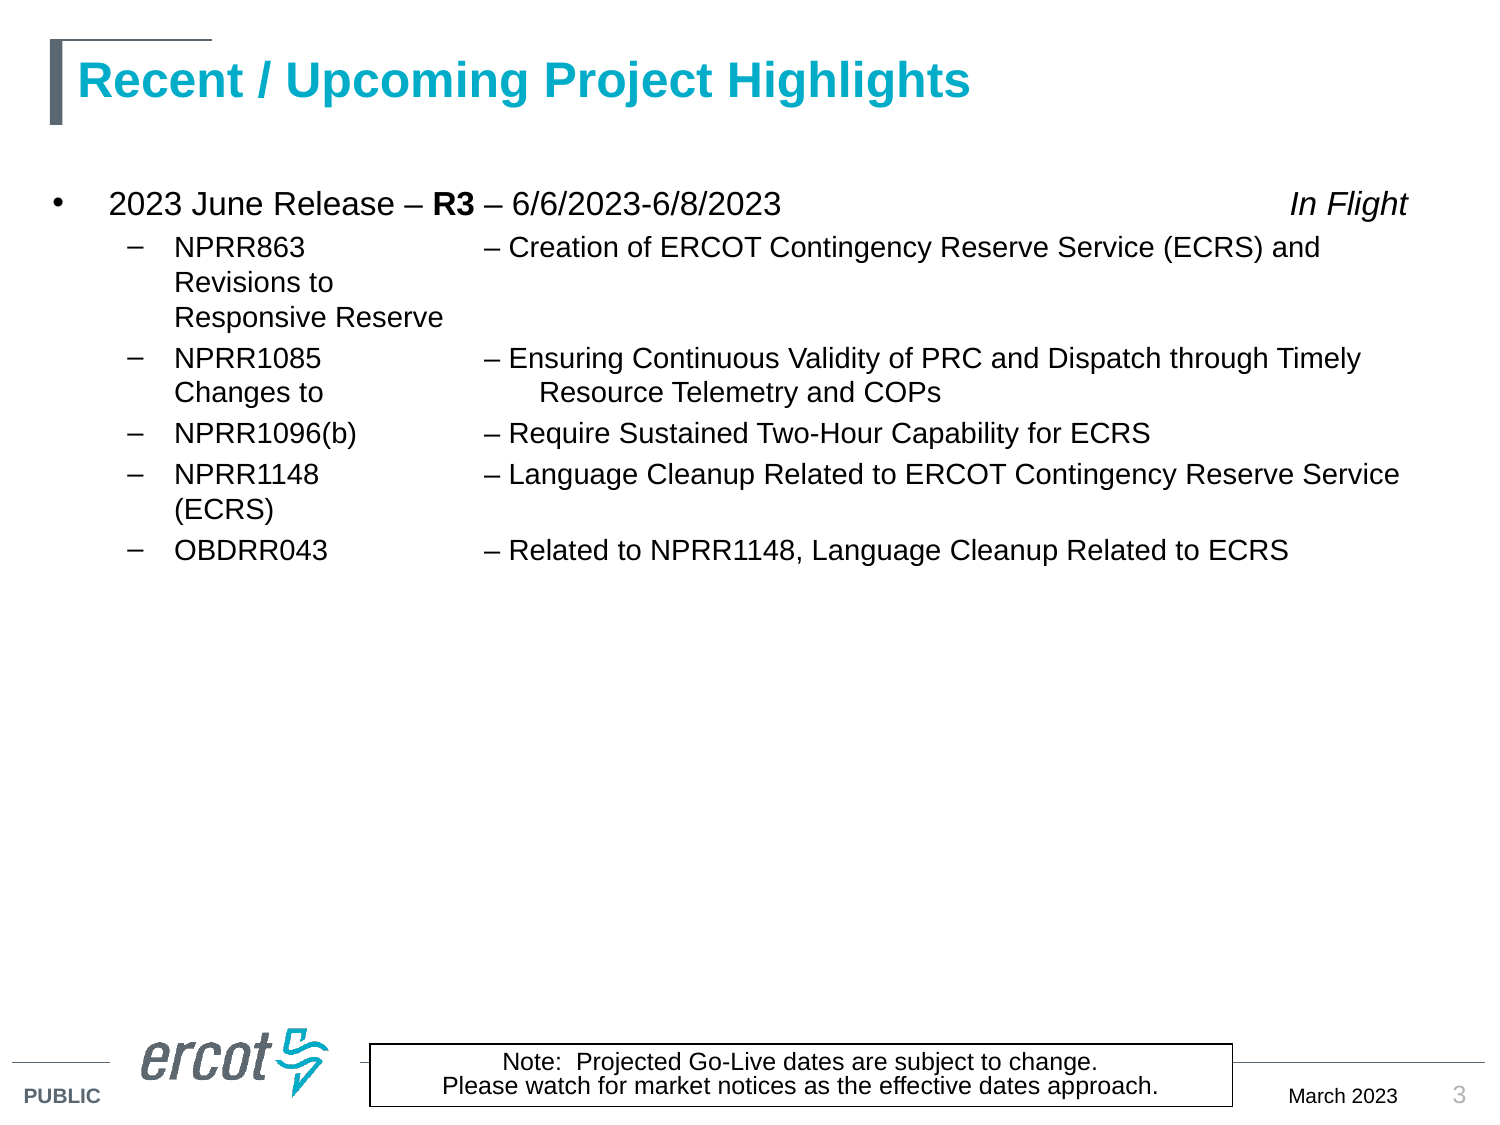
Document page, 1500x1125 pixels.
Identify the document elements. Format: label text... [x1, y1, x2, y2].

picture [137, 1024, 332, 1100]
text_box Note: Projected Go-Live dates are subject to change. Please watch for market notices as the effective dates approach. [369, 1043, 1233, 1107]
slide_number 3 [1437, 1076, 1475, 1112]
list 2023 June Release – R3 – 6/6/2023-6/8/2023 In Flight NPRR863 – Creation of ERCOT Contingency Reserve Service (ECRS) and Revisions to Responsive Reserve NPRR1085 – Ensuring Continuous Validity of PRC and Dispatch through Timely Changes to Resource Telemetry and COPs NPRR1096(b) – Require Sustained Two-Hour Capability for ECRS NPRR1148 – Language Cleanup Related to ERCOT Contingency Reserve Service (ECRS) OBDRR043 – Related to NPRR1148, Language Cleanup Related to ECRS [37, 174, 1463, 900]
title Recent / Upcoming Project Highlights [62, 39, 1038, 118]
